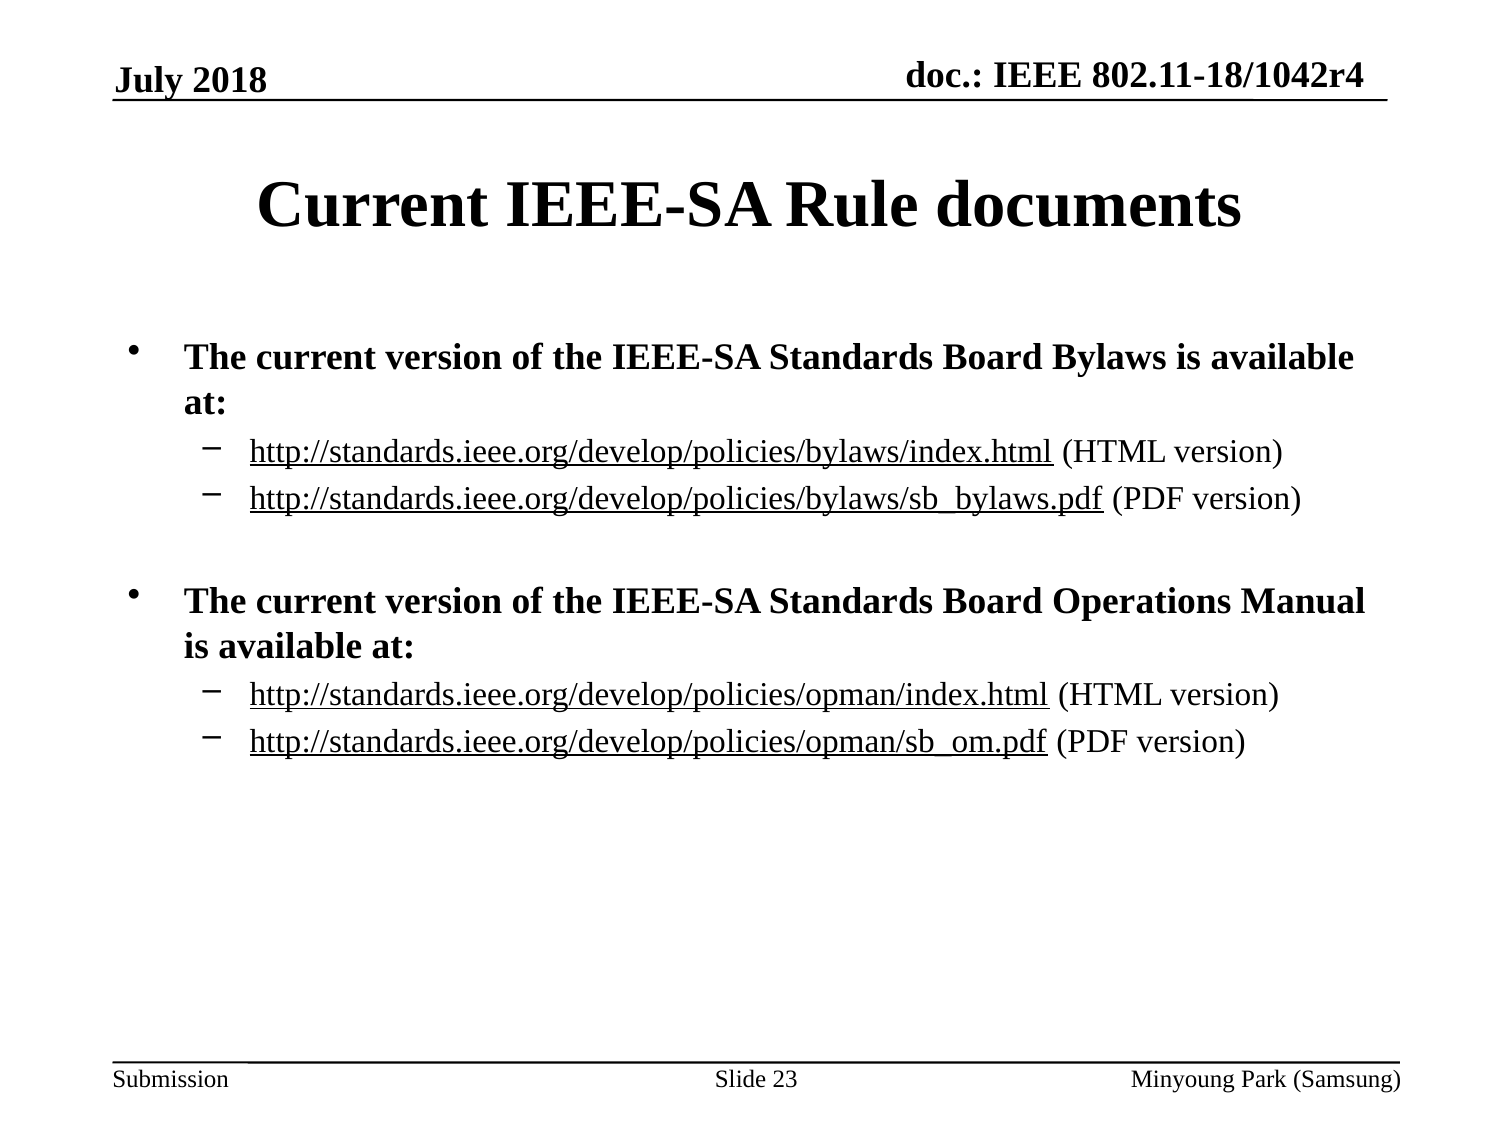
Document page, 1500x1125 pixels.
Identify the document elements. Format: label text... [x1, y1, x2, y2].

list The current version of the IEEE-SA Standards Board Bylaws is available at: http://standards.ieee.org/develop/policies/bylaws/index.html (HTML version) http://standards.ieee.org/develop/policies/bylaws/sb_bylaws.pdf (PDF version) The current version of the IEEE-SA Standards Board Operations Manual is available at: http://standards.ieee.org/develop/policies/opman/index.html (HTML version) http://standards.ieee.org/develop/policies/opman/sb_om.pdf (PDF version) [112, 324, 1388, 1000]
title Current IEEE-SA Rule documents [112, 112, 1388, 288]
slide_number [114, 54, 335, 101]
slide_number Slide 23 [712, 1061, 800, 1093]
footer Minyoung Park (Samsung) [949, 1061, 1402, 1093]
